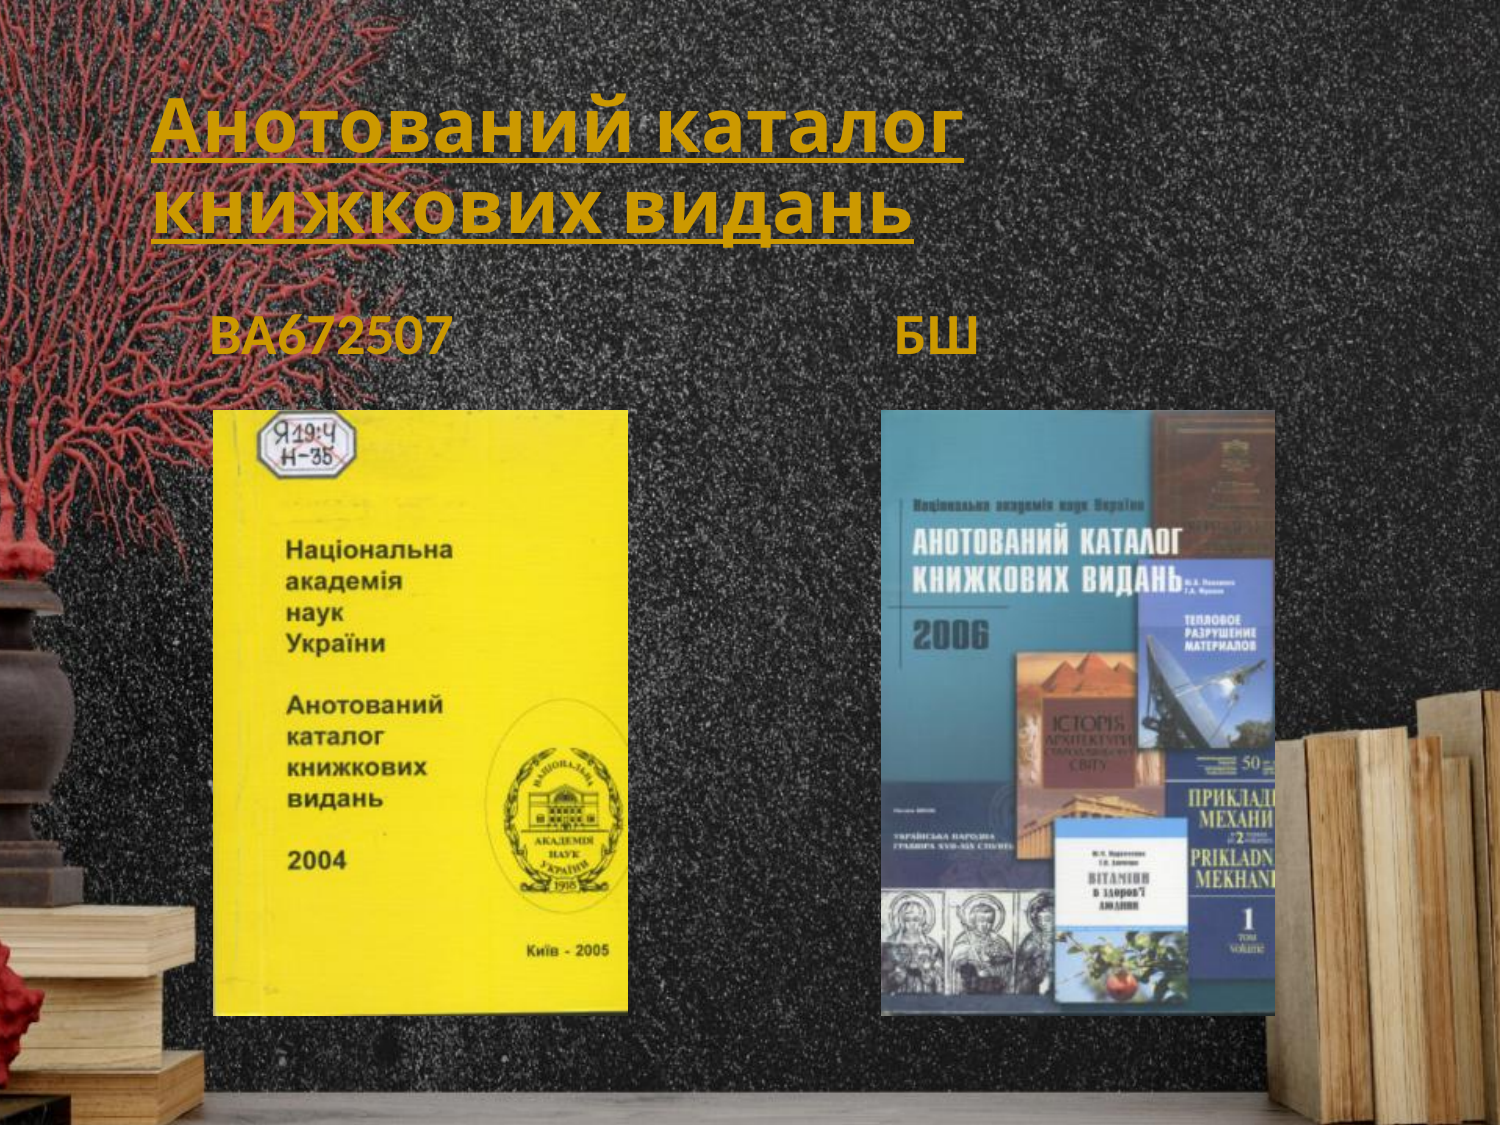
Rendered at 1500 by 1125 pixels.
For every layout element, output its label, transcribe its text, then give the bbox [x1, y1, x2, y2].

list ВА672507 [194, 251, 738, 375]
picture [0, 0, 1500, 1125]
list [881, 410, 1275, 1016]
title Анотований каталог книжкових видань [135, 59, 1398, 278]
list БШ [879, 251, 1425, 375]
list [213, 410, 628, 1016]
